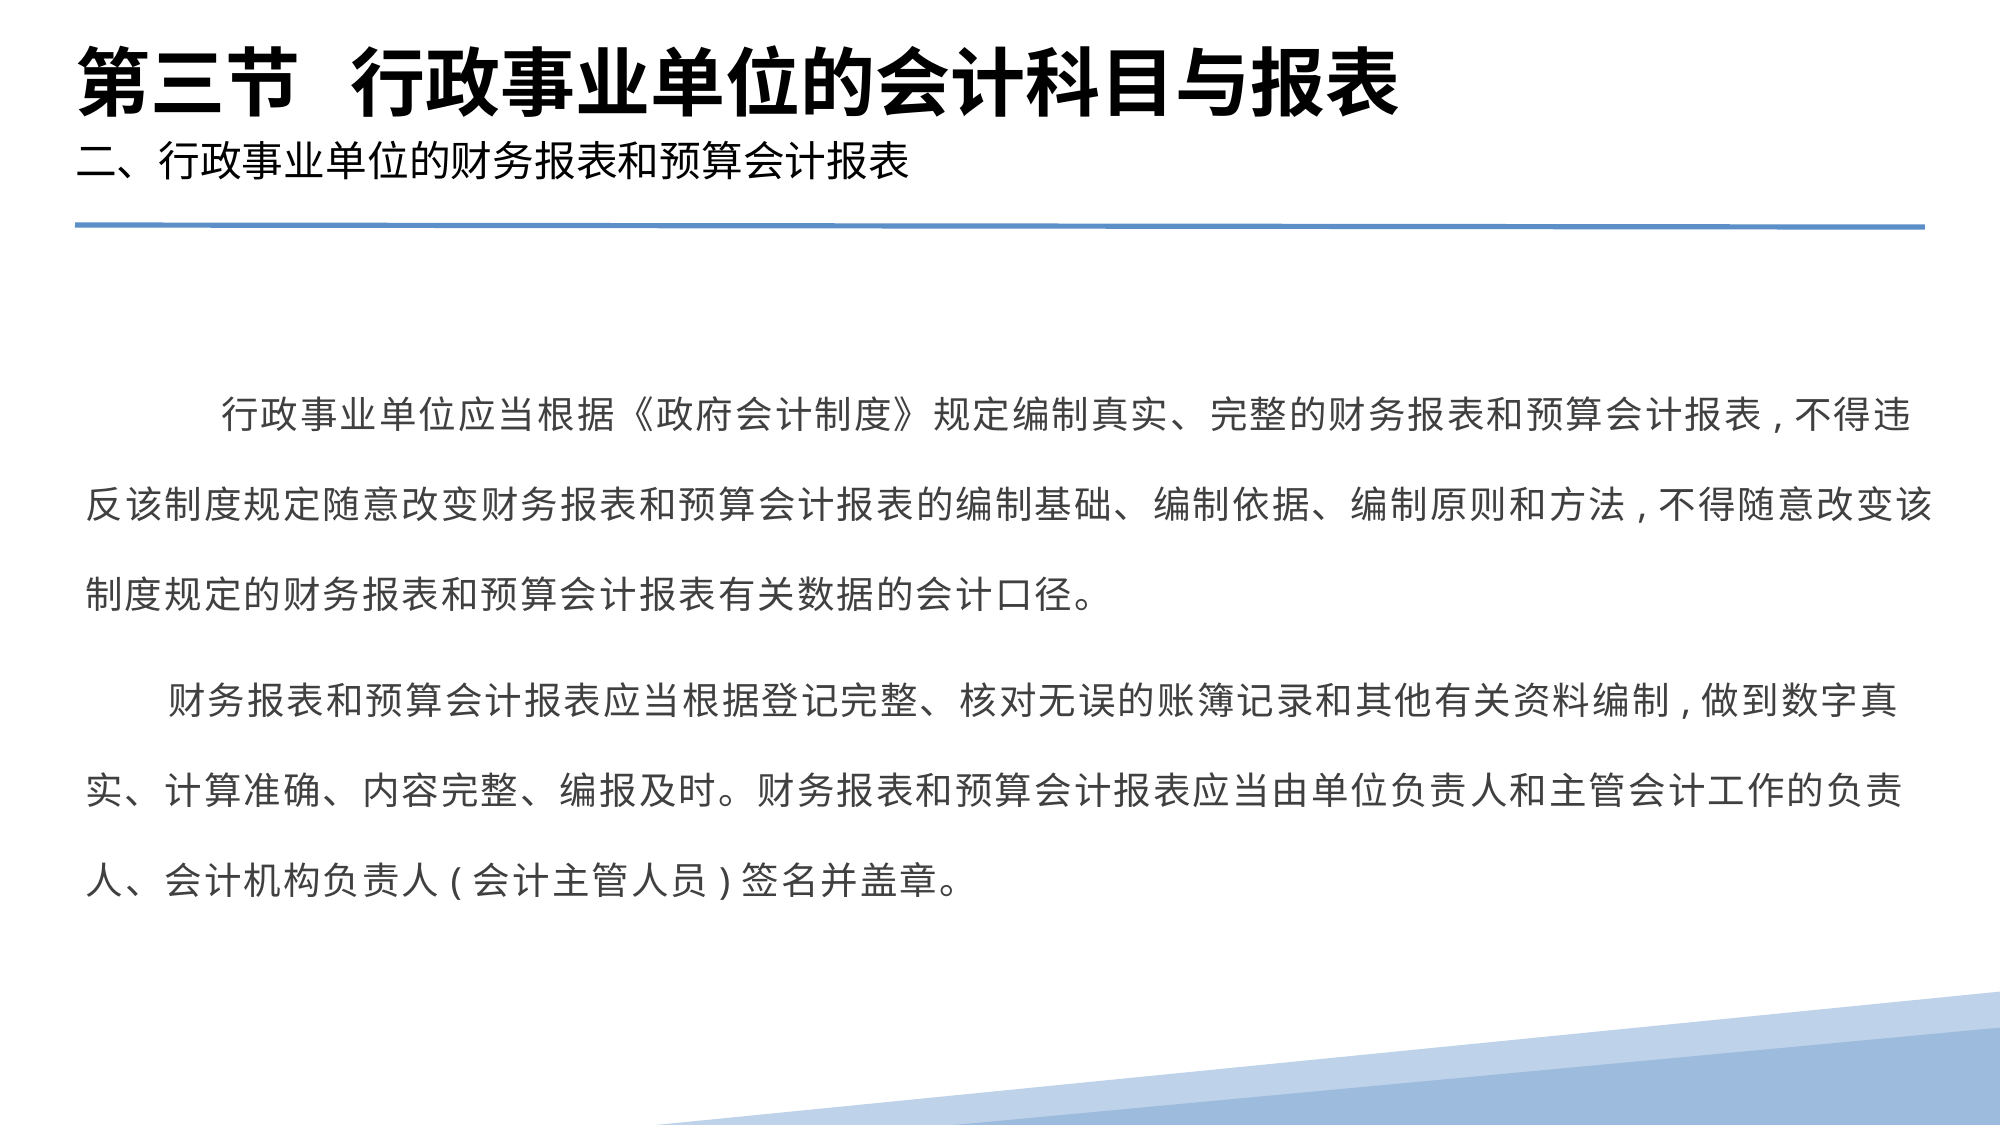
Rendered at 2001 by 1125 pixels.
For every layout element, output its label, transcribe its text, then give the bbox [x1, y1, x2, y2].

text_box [656, 991, 2000, 1125]
text_box 行政事业单位应当根据《政府会计制度》规定编制真实、完整的财务报表和预算会计报表,不得违反该制度规定随意改变财务报表和预算会计报表的编制基础、编制依据、编制原则和方法,不得随意改变该制度规定的财务报表和预算会计报表有关数据的会计口径。 财务报表和预算会计报表应当根据登记完整、核对无误的账簿记录和其他有关资料编制,做到数字真实、计算准确、内容完整、编报及时。财务报表和预算会计报表应当由单位负责人和主管会计工作的负责人、会计机构负责人(会计主管人员)签名并盖章。 [75, 251, 1948, 1067]
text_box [74, 224, 1925, 228]
text_box 二、行政事业单位的财务报表和预算会计报表 [75, 124, 1925, 200]
text_box 第三节 行政事业单位的会计科目与报表 [75, 24, 1925, 124]
